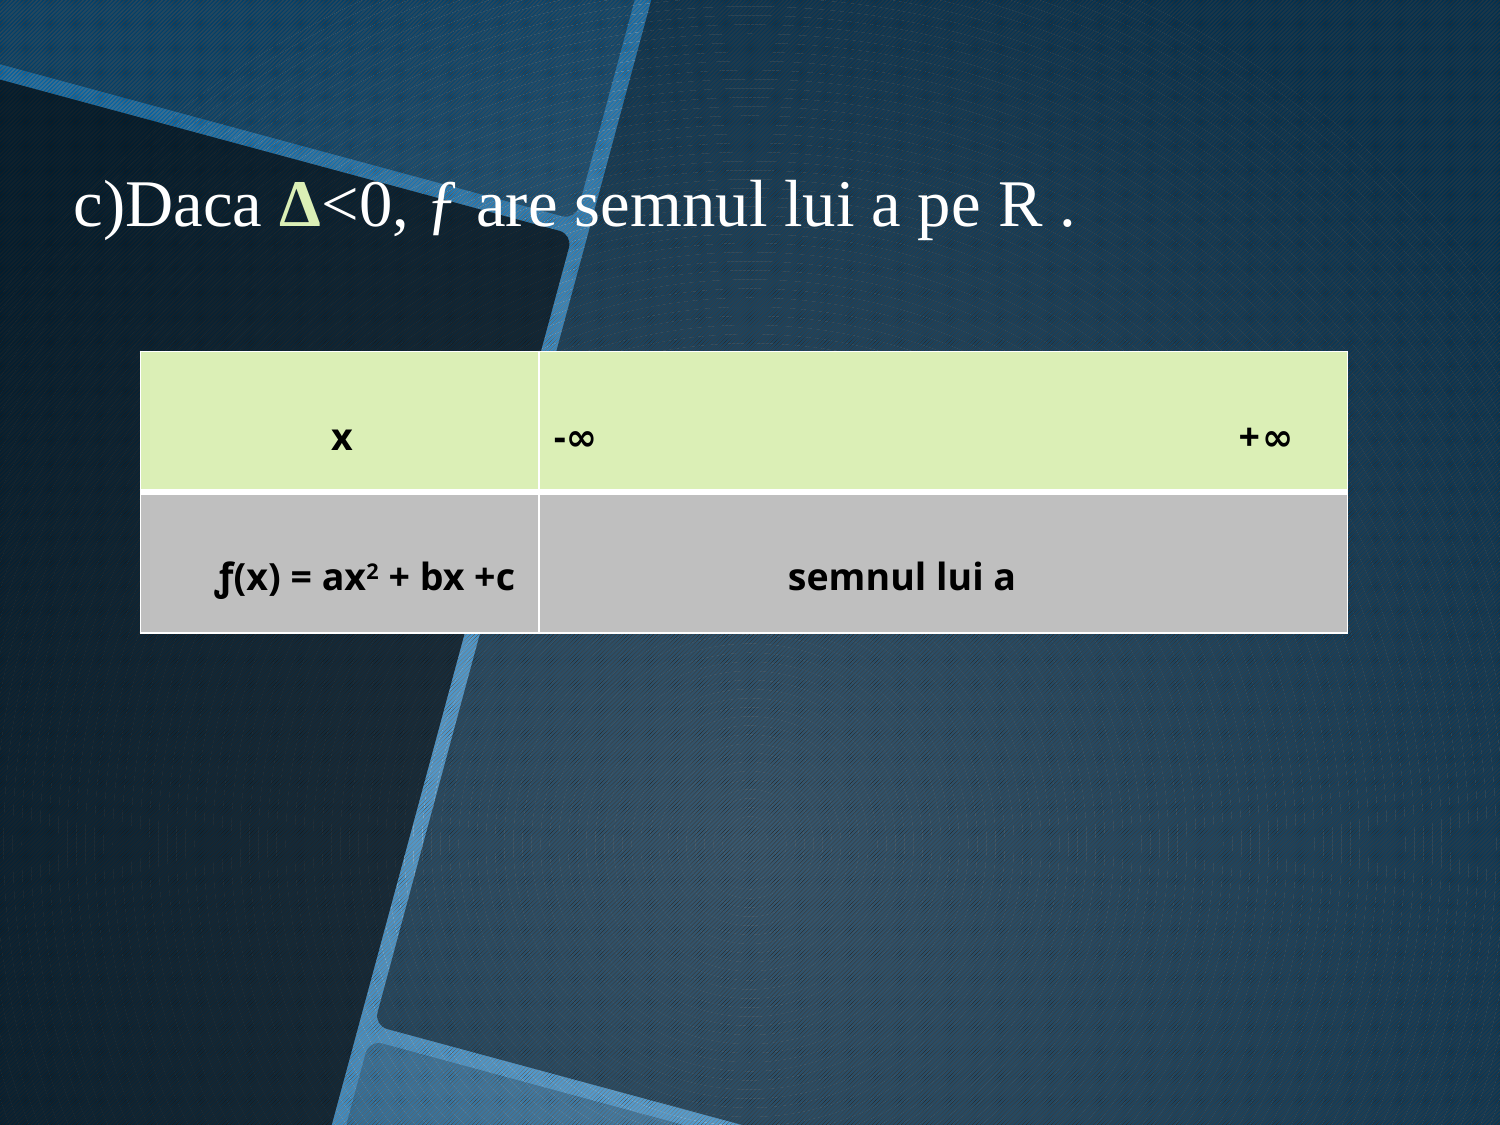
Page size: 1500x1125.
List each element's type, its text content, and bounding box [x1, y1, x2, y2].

table_cell semnul lui a [540, 495, 1347, 632]
text_box c)Daca Δ<0, ƒ are semnul lui a pe R . [58, 152, 1430, 247]
table_cell ƒ(x) = ax2 + bx +c [141, 495, 538, 632]
list [46, 46, 1397, 1079]
table_header -∞ +∞ [540, 352, 1347, 489]
table_header x [141, 352, 538, 489]
